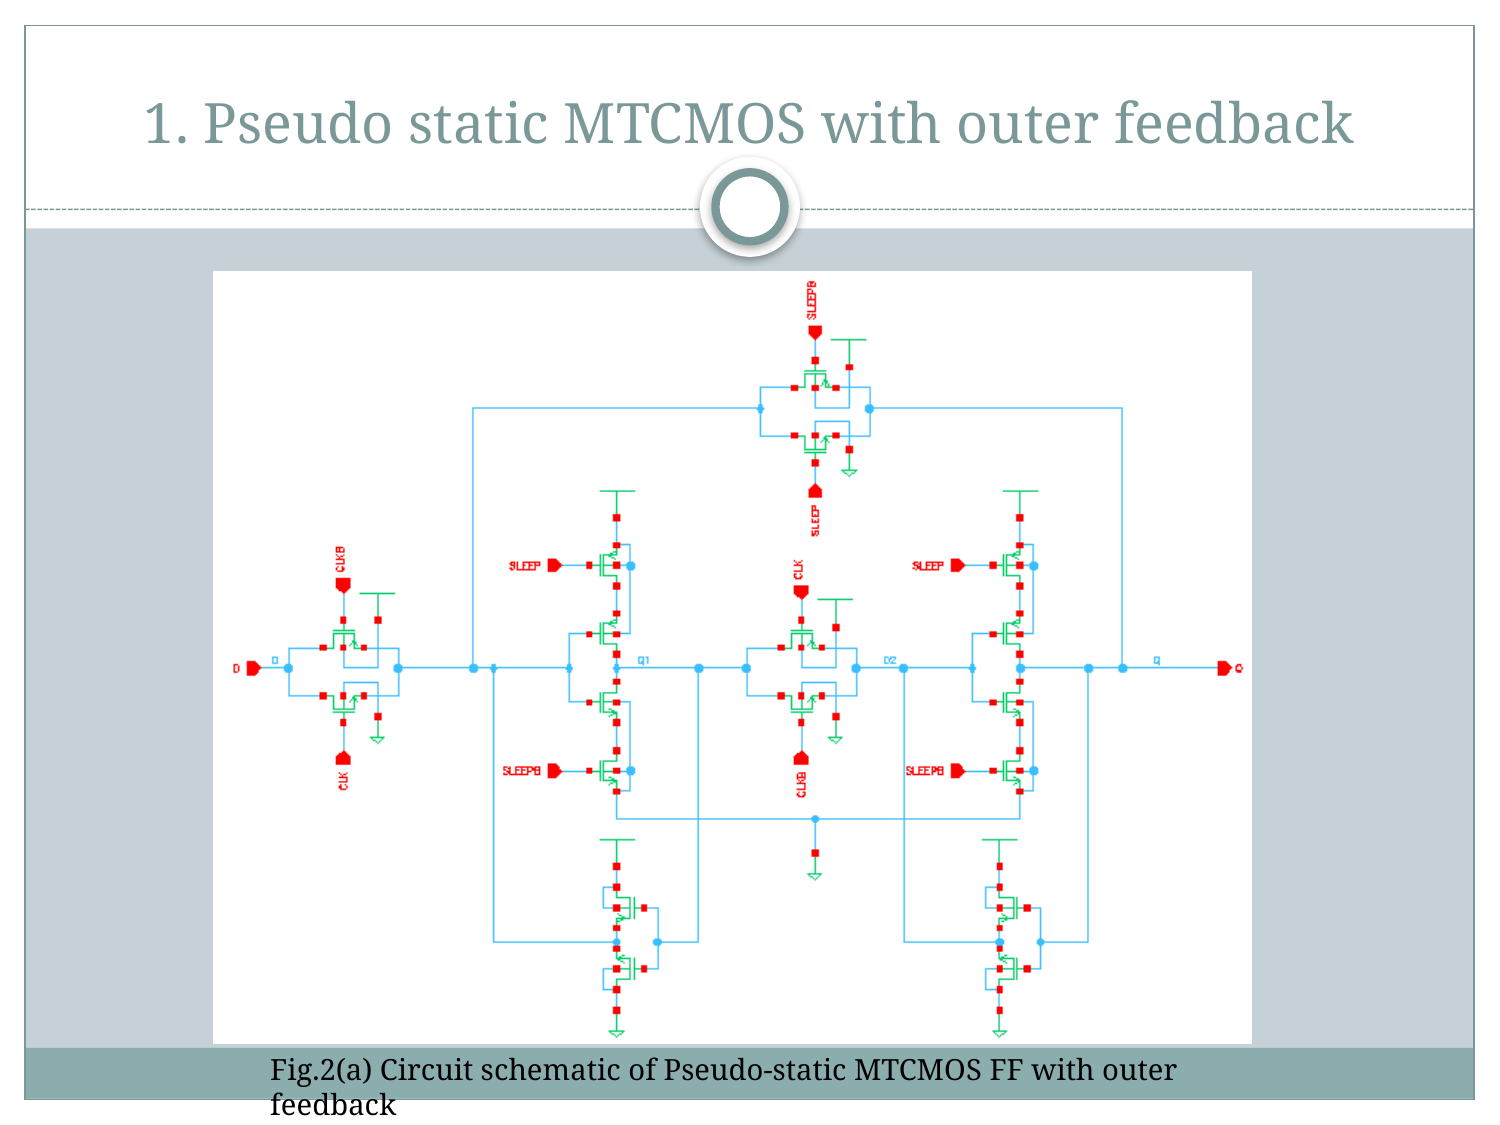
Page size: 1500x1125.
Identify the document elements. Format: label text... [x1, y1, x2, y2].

text_box Fig.2(a) Circuit schematic of Pseudo-static MTCMOS FF with outer feedback [255, 1043, 1308, 1125]
picture [213, 271, 1252, 1044]
title 1. Pseudo static MTCMOS with outer feedback [49, 37, 1450, 162]
